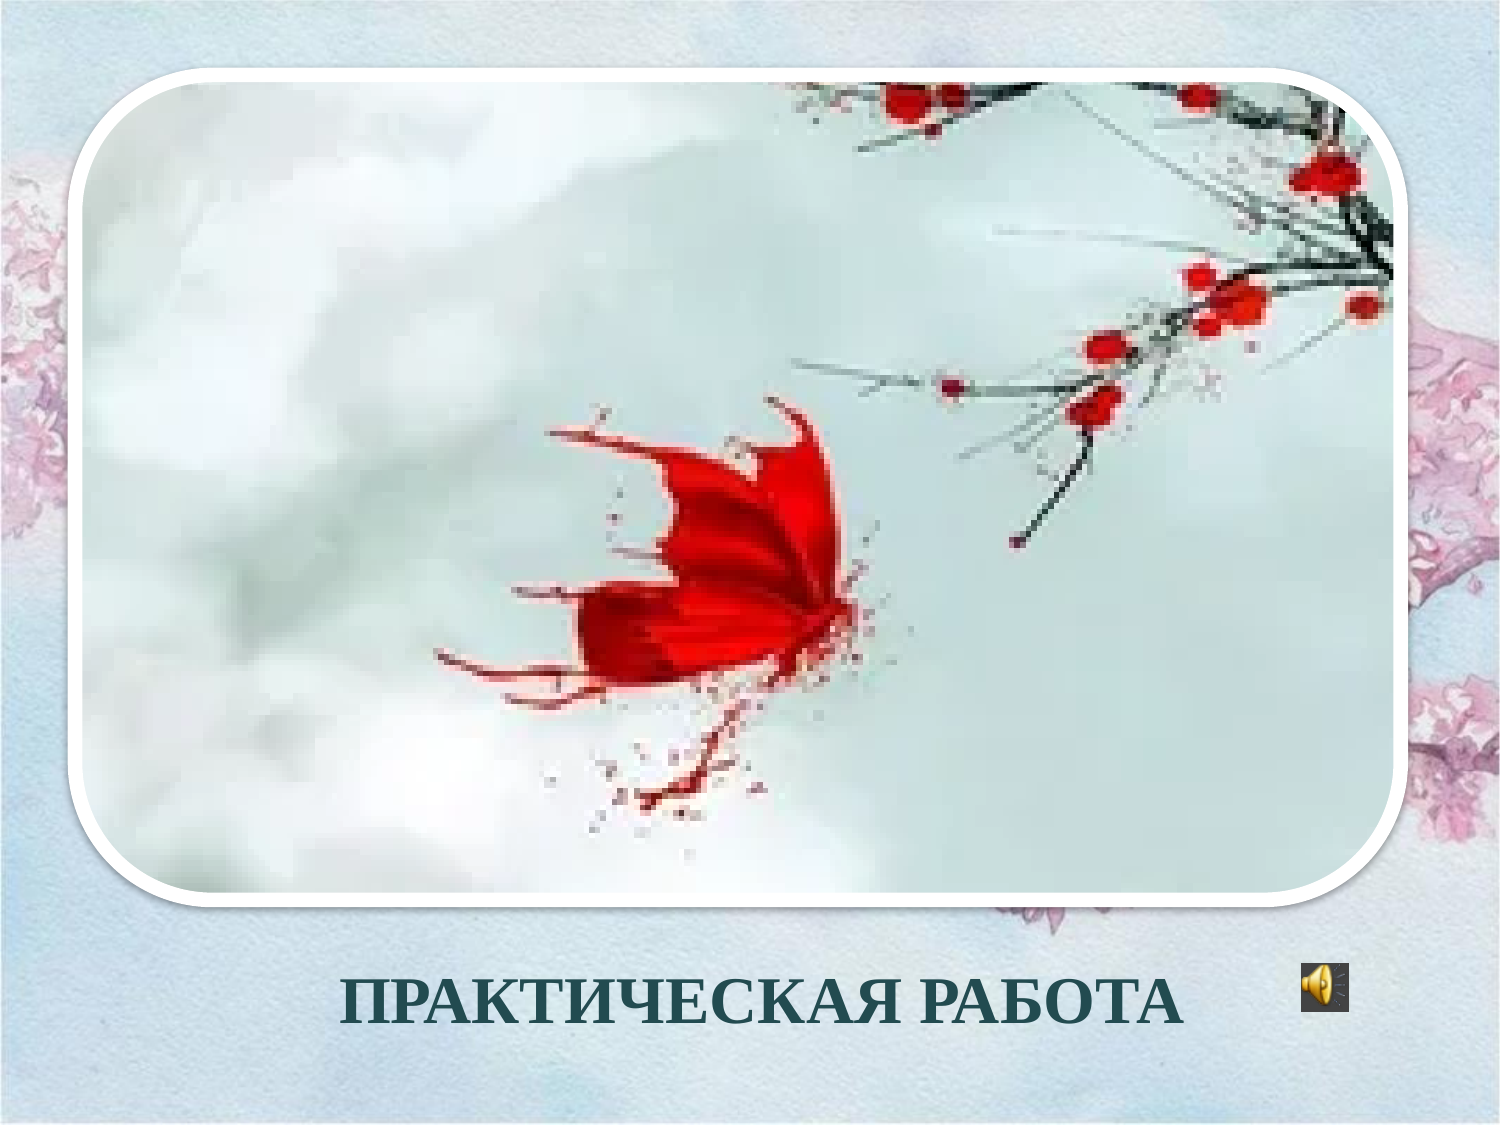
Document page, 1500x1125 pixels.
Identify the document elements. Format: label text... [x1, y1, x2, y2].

picture [0, 0, 1500, 1125]
text_box ПРАКТИЧЕСКАЯ РАБОТА [174, 949, 1350, 1045]
